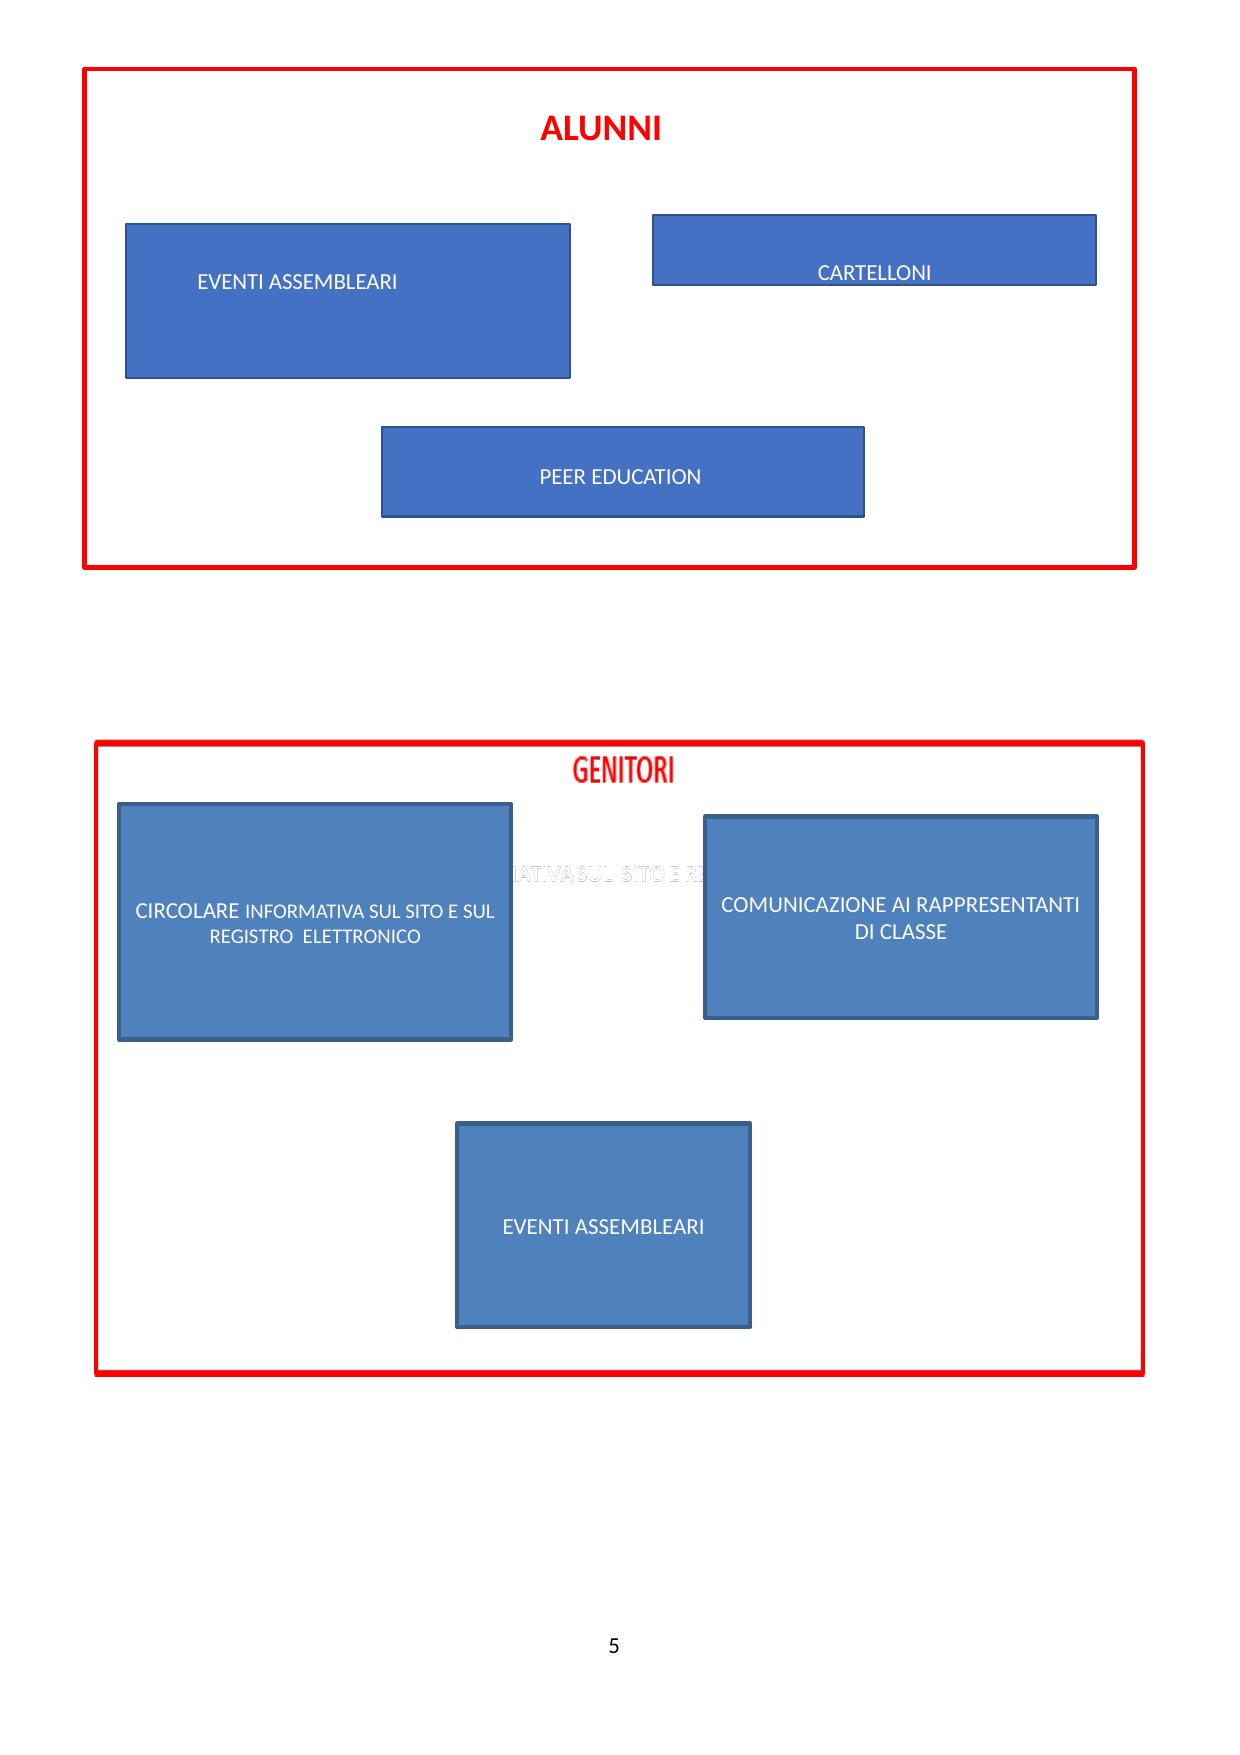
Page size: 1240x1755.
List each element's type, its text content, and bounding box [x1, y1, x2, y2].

text_box EVENTI ASSEMBLEARI [125, 224, 570, 379]
text_box [84, 68, 1135, 568]
slide_number 5 [602, 1634, 639, 1755]
text_box CARTELLONI [652, 215, 1097, 286]
text_box PEER EDUCATION [382, 427, 865, 517]
picture [94, 732, 1145, 1378]
text_box ALUNNI [370, 95, 833, 156]
